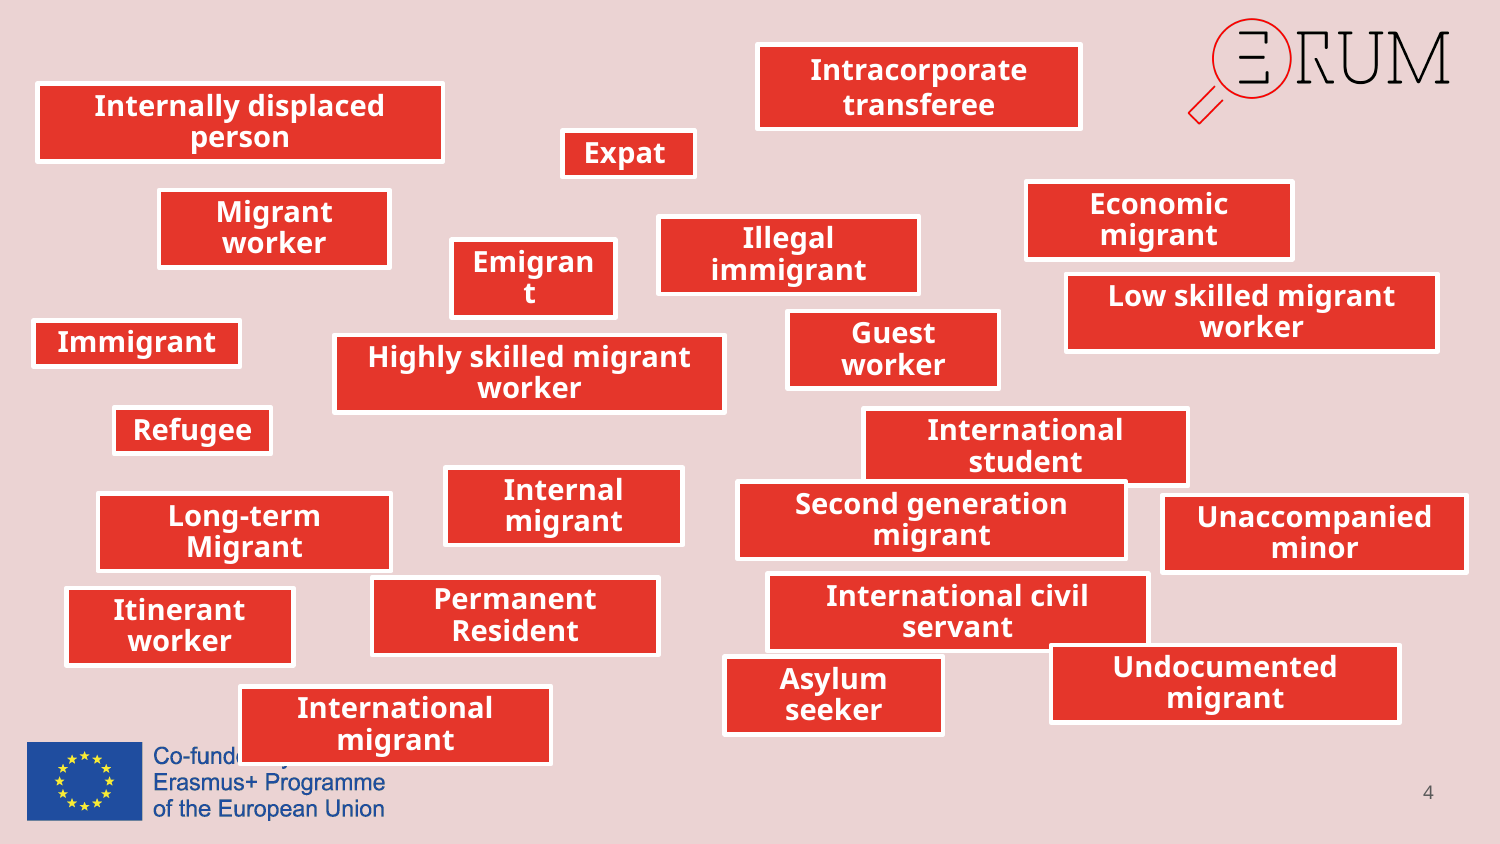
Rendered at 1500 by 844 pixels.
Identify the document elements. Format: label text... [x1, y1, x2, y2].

text_box Unaccompanied minor [1162, 494, 1467, 573]
text_box Permanent Resident [371, 577, 659, 655]
text_box Immigrant [33, 320, 241, 367]
text_box Economic migrant [1025, 181, 1293, 260]
picture [1136, 0, 1500, 137]
text_box International civil servant [767, 573, 1149, 652]
text_box Emigrant [451, 239, 616, 318]
text_box Migrant worker [159, 190, 390, 268]
text_box International migrant [240, 686, 552, 764]
text_box Internally displaced person [37, 83, 444, 162]
text_box Intracorporate transferee [757, 44, 1081, 129]
text_box Asylum seeker [724, 656, 943, 735]
text_box Refugee [113, 407, 272, 454]
text_box Guest worker [787, 311, 1000, 389]
picture [27, 742, 385, 821]
text_box Second generation migrant [737, 481, 1126, 560]
text_box International student [863, 408, 1188, 486]
text_box Undocumented migrant [1051, 645, 1400, 723]
text_box Long-term Migrant [97, 493, 392, 572]
slide_number 4 [1358, 761, 1449, 826]
text_box Itinerant worker [66, 587, 294, 666]
text_box Low skilled migrant worker [1065, 273, 1438, 352]
text_box Highly skilled migrant worker [334, 334, 725, 413]
text_box Illegal immigrant [658, 216, 920, 294]
text_box Internal migrant [445, 467, 683, 546]
text_box Expat [562, 130, 695, 177]
